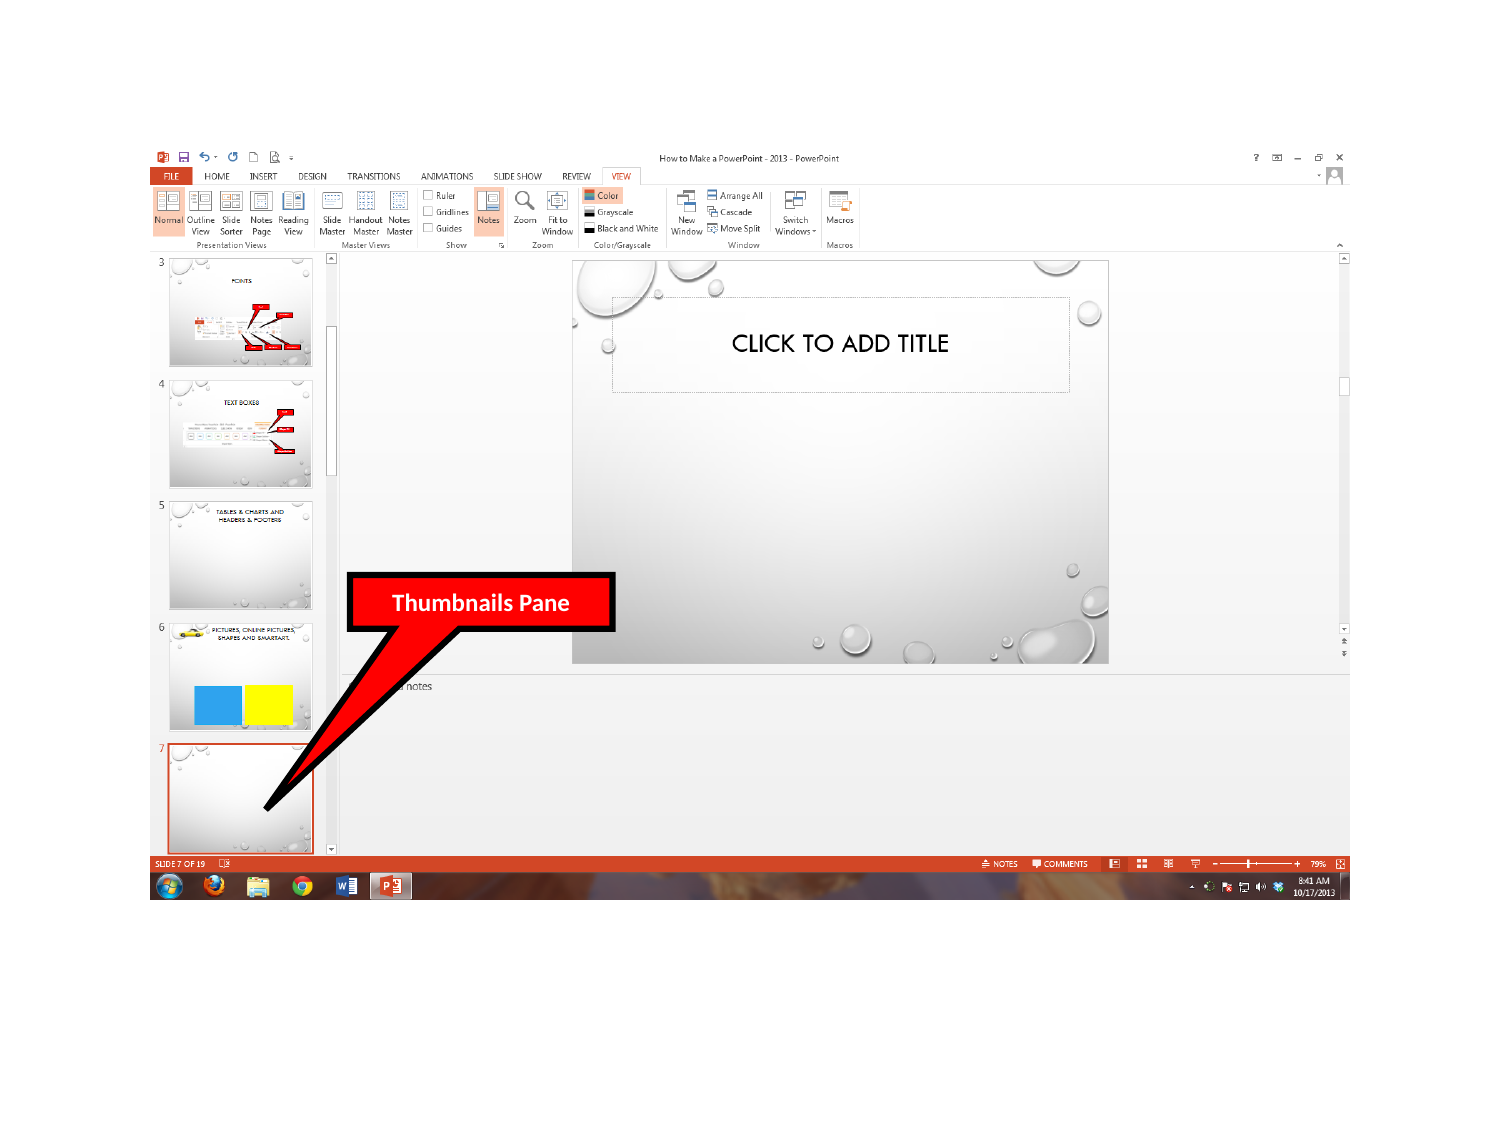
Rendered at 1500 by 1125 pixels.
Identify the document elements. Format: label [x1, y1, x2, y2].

picture [149, 149, 1350, 900]
